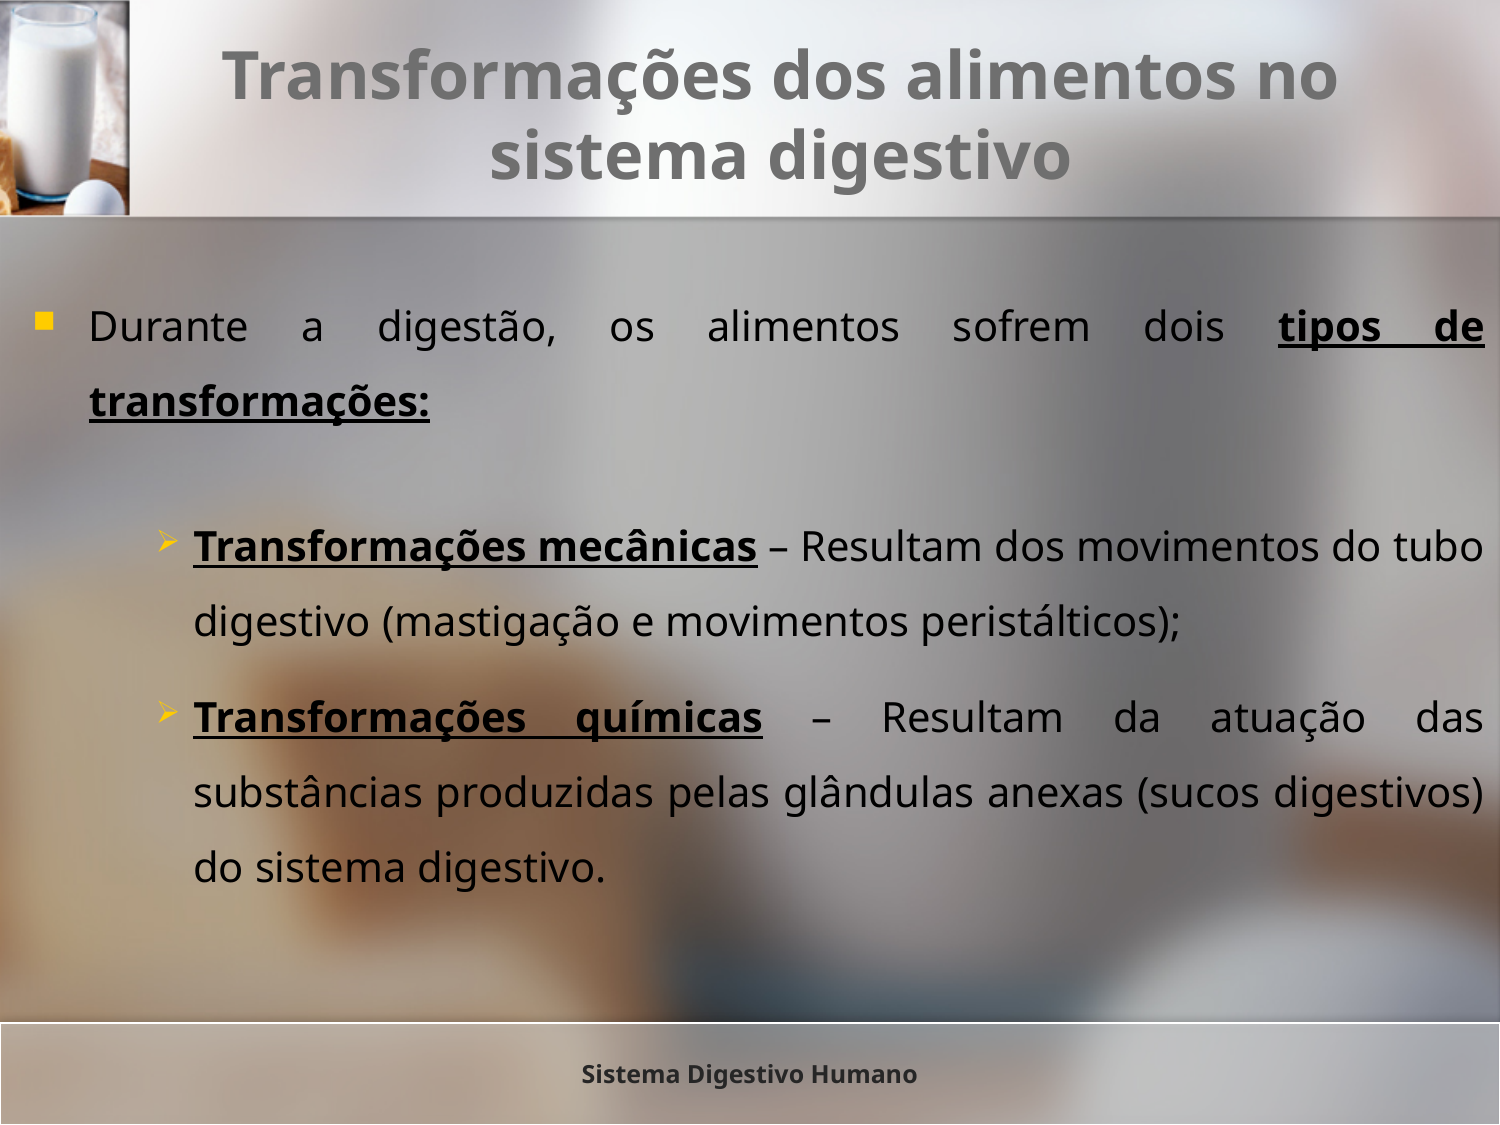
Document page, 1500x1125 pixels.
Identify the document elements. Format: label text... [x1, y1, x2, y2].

picture [0, 0, 1500, 1022]
footer Sistema Digestivo Humano [512, 1051, 988, 1125]
title Transformações dos alimentos no sistema digestivo [150, 24, 1413, 200]
list Durante a digestão, os alimentos sofrem dois tipos de transformações: Transformações mecânicas – Resultam dos movimentos do tubo digestivo (mastigação e movimentos peristálticos); Transformações químicas – Resultam da atuação das substâncias produzidas pelas glândulas anexas (sucos digestivos) do sistema digestivo. [17, 267, 1500, 992]
